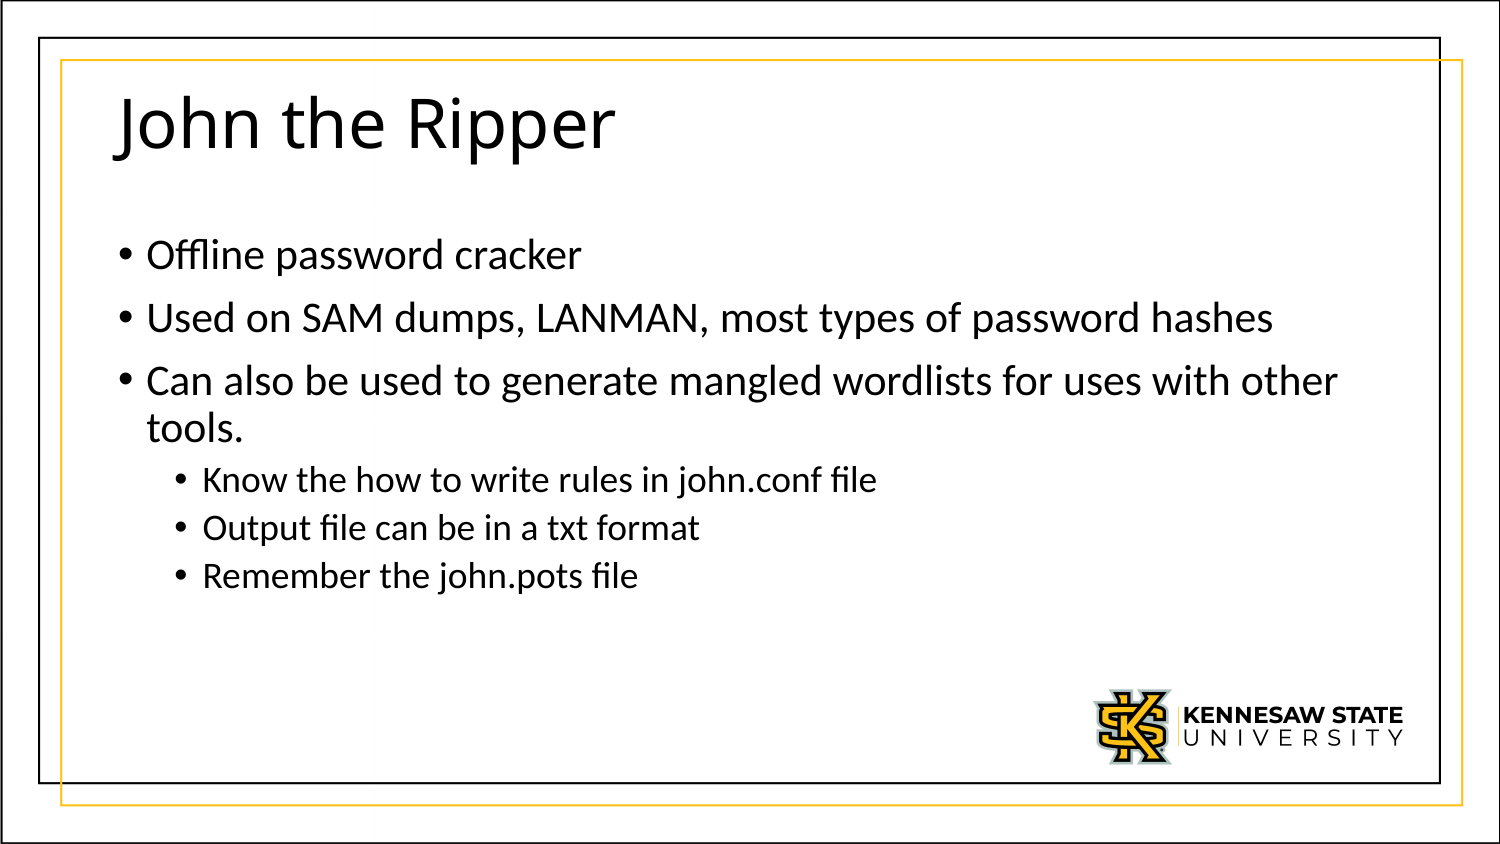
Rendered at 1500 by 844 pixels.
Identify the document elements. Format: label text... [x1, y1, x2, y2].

title John the Ripper [103, 44, 1397, 208]
list Offline password cracker Used on SAM dumps, LANMAN, most types of password hashes Can also be used to generate mangled wordlists for uses with other tools. Know the how to write rules in john.conf file Output file can be in a txt format Remember the john.pots file [103, 224, 1397, 760]
picture [0, 0, 1500, 844]
